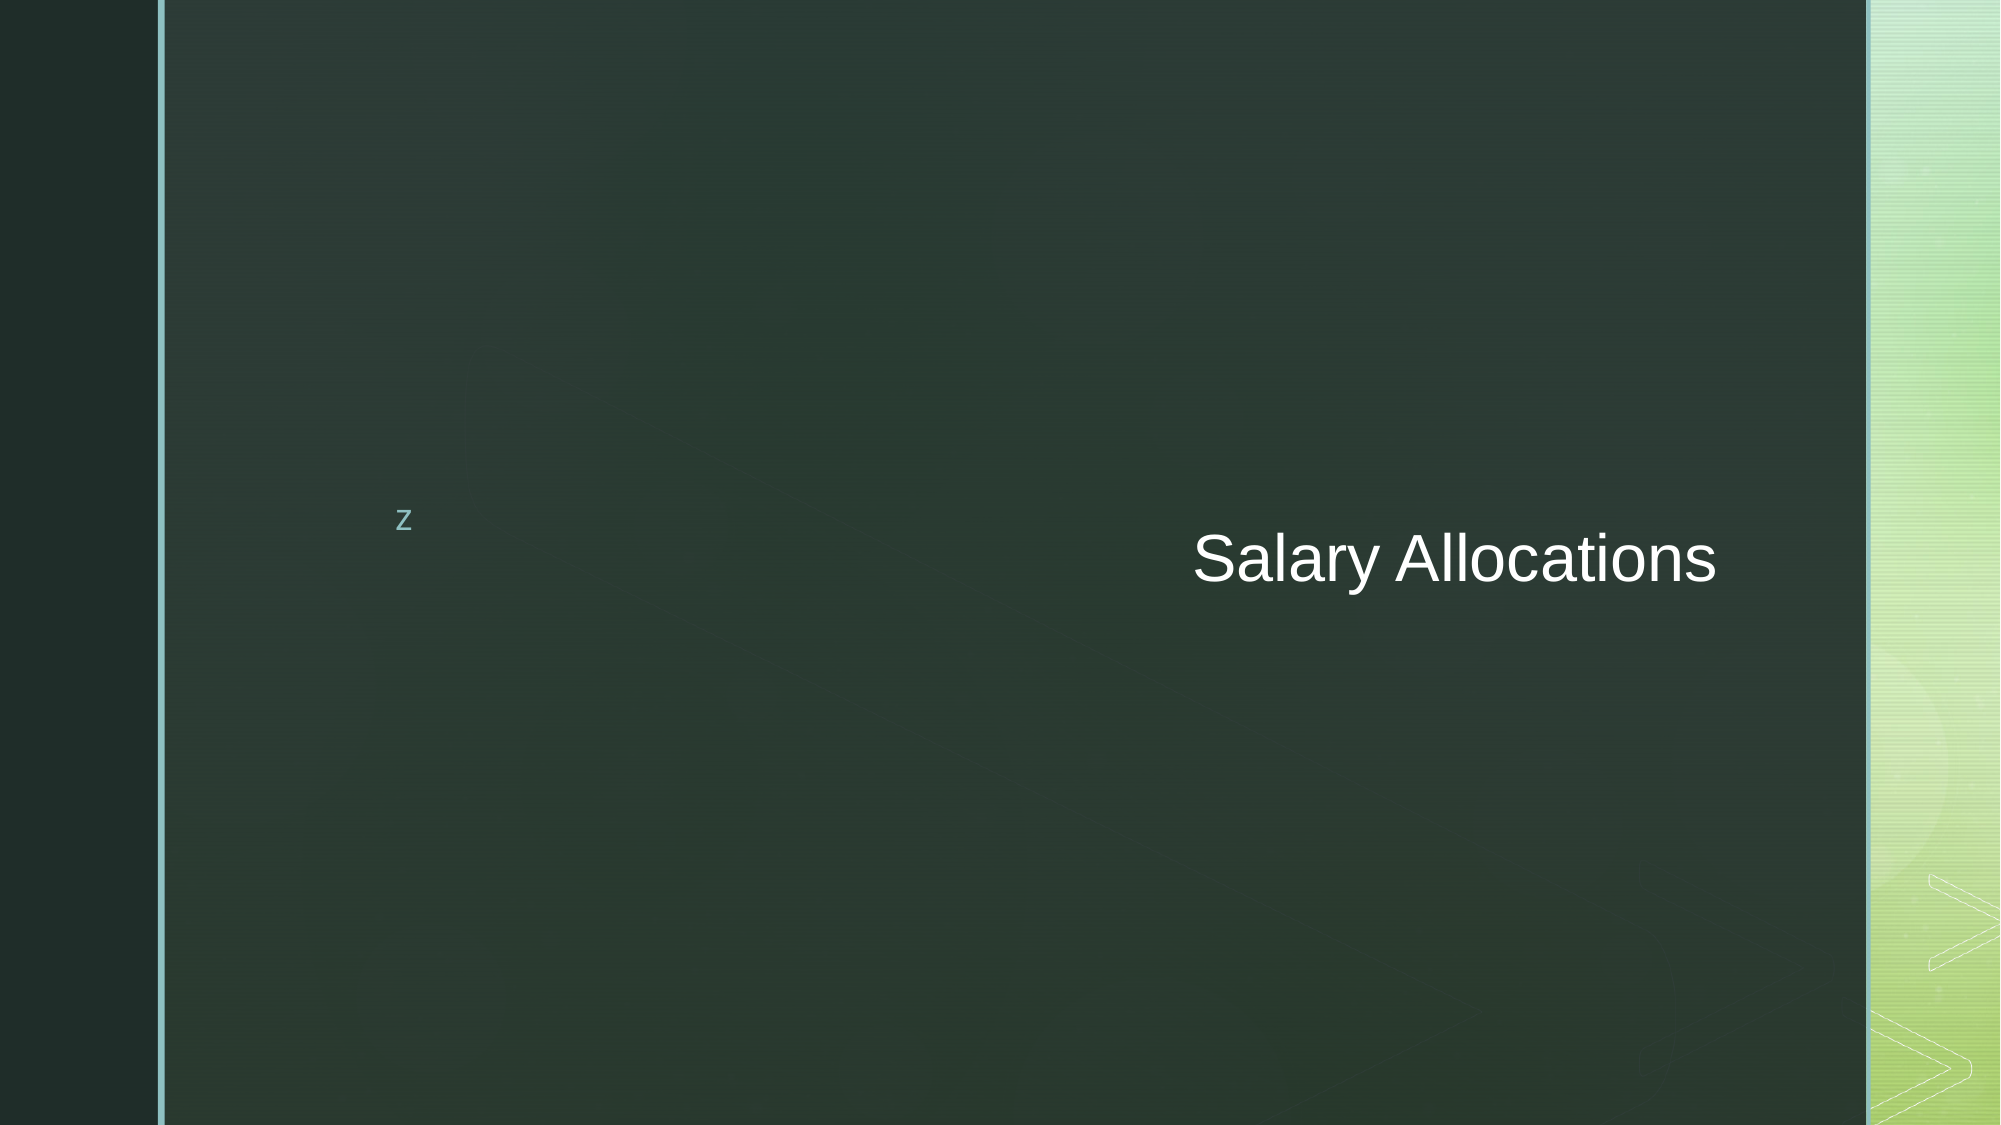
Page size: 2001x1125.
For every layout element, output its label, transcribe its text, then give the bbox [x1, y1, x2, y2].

title Salary Allocations [428, 516, 1734, 750]
picture [1871, 0, 2001, 1125]
